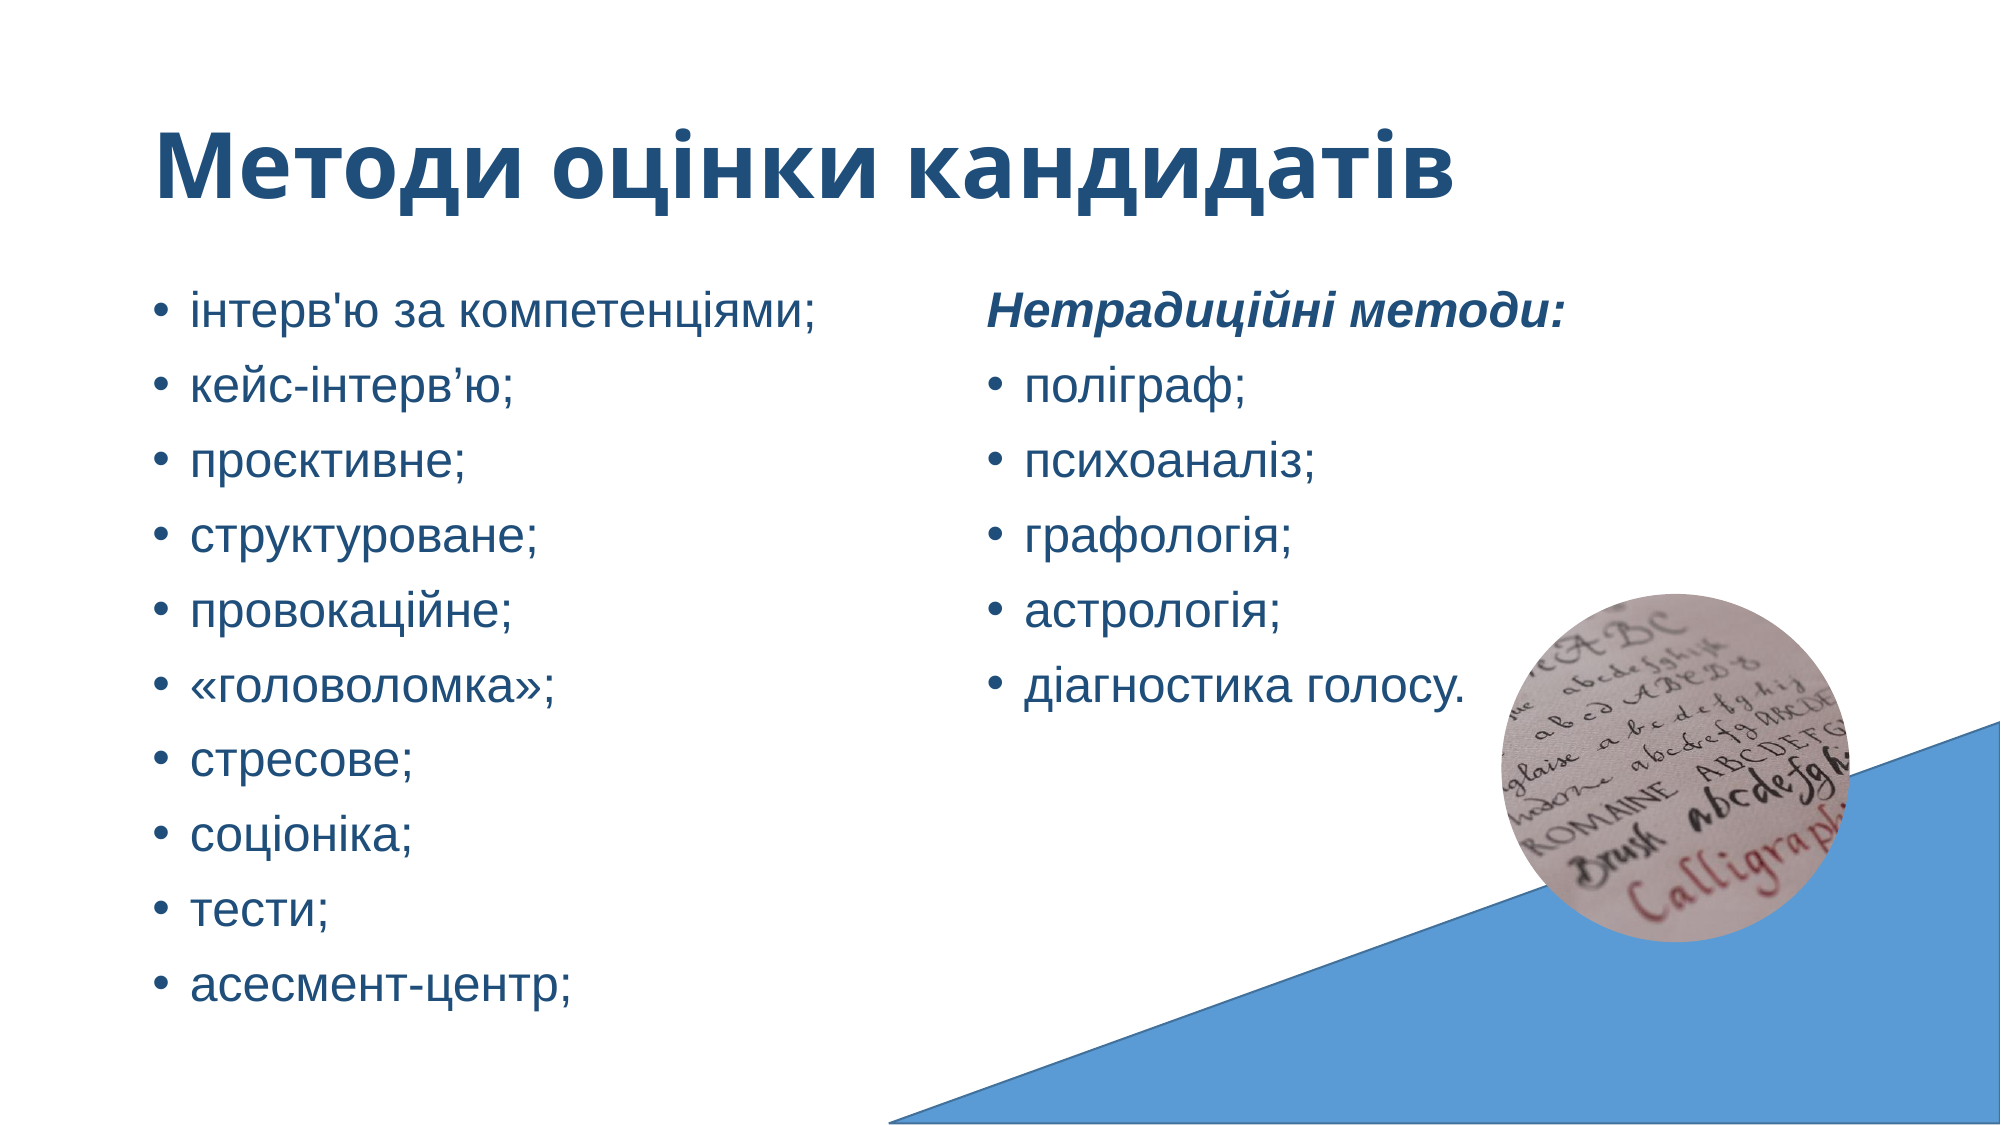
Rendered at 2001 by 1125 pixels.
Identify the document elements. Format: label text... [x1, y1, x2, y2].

picture [1501, 593, 1850, 943]
title Методи оцінки кандидатів [137, 59, 1863, 278]
text_box [888, 722, 2000, 1124]
text_box Нетрадиційні методи: поліграф; психоаналіз; графологія; астрологія; діагностика голосу. [971, 277, 1643, 721]
list інтерв'ю за компетенціями; кейс-інтерв’ю; проєктивне; структуроване; провокаційне; «головоломка»; стресове; соціоніка; тести; асесмент-центр; [137, 277, 834, 1085]
